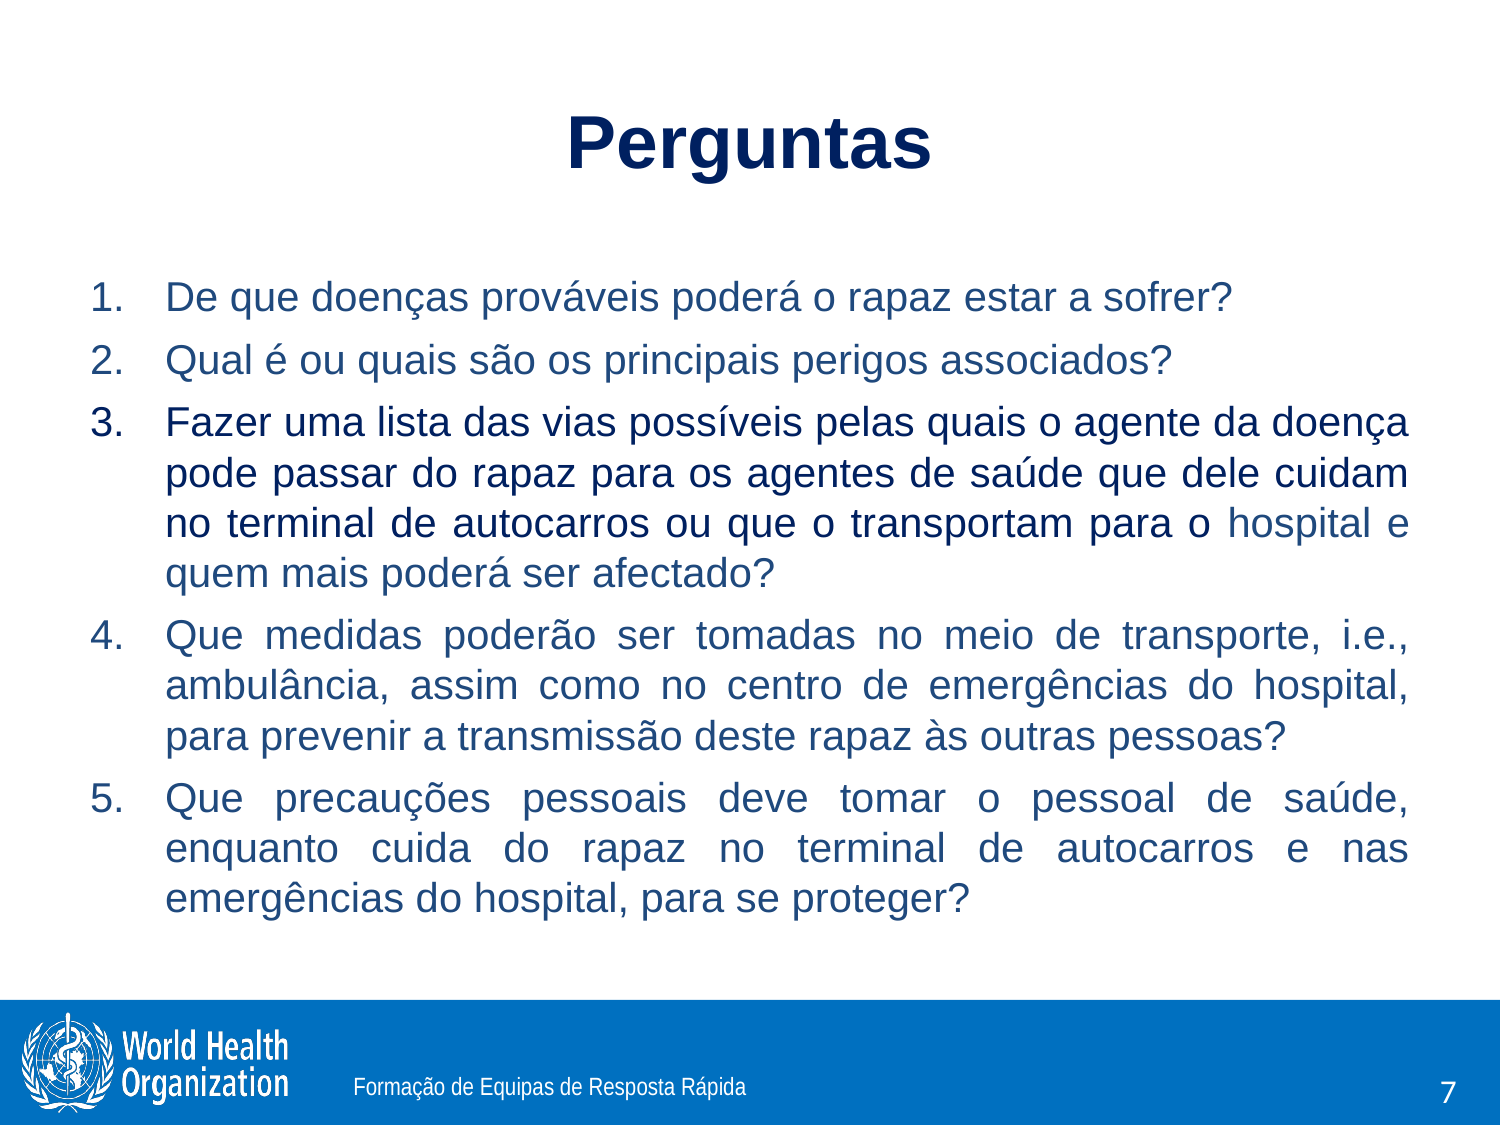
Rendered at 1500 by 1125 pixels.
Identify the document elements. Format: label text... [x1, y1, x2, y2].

picture [21, 1012, 288, 1113]
list De que doenças prováveis poderá o rapaz estar a sofrer? Qual é ou quais são os principais perigos associados? Fazer uma lista das vias possíveis pelas quais o agente da doença pode passar do rapaz para os agentes de saúde que dele cuidam no terminal de autocarros ou que o transportam para o hospital e quem mais poderá ser afectado? Que medidas poderão ser tomadas no meio de transporte, i.e., ambulância, assim como no centro de emergências do hospital, para prevenir a transmissão deste rapaz às outras pessoas? Que precauções pessoais deve tomar o pessoal de saúde, enquanto cuida do rapaz no terminal de autocarros e nas emergências do hospital, para se proteger? [75, 262, 1425, 1005]
title Perguntas [75, 45, 1425, 233]
